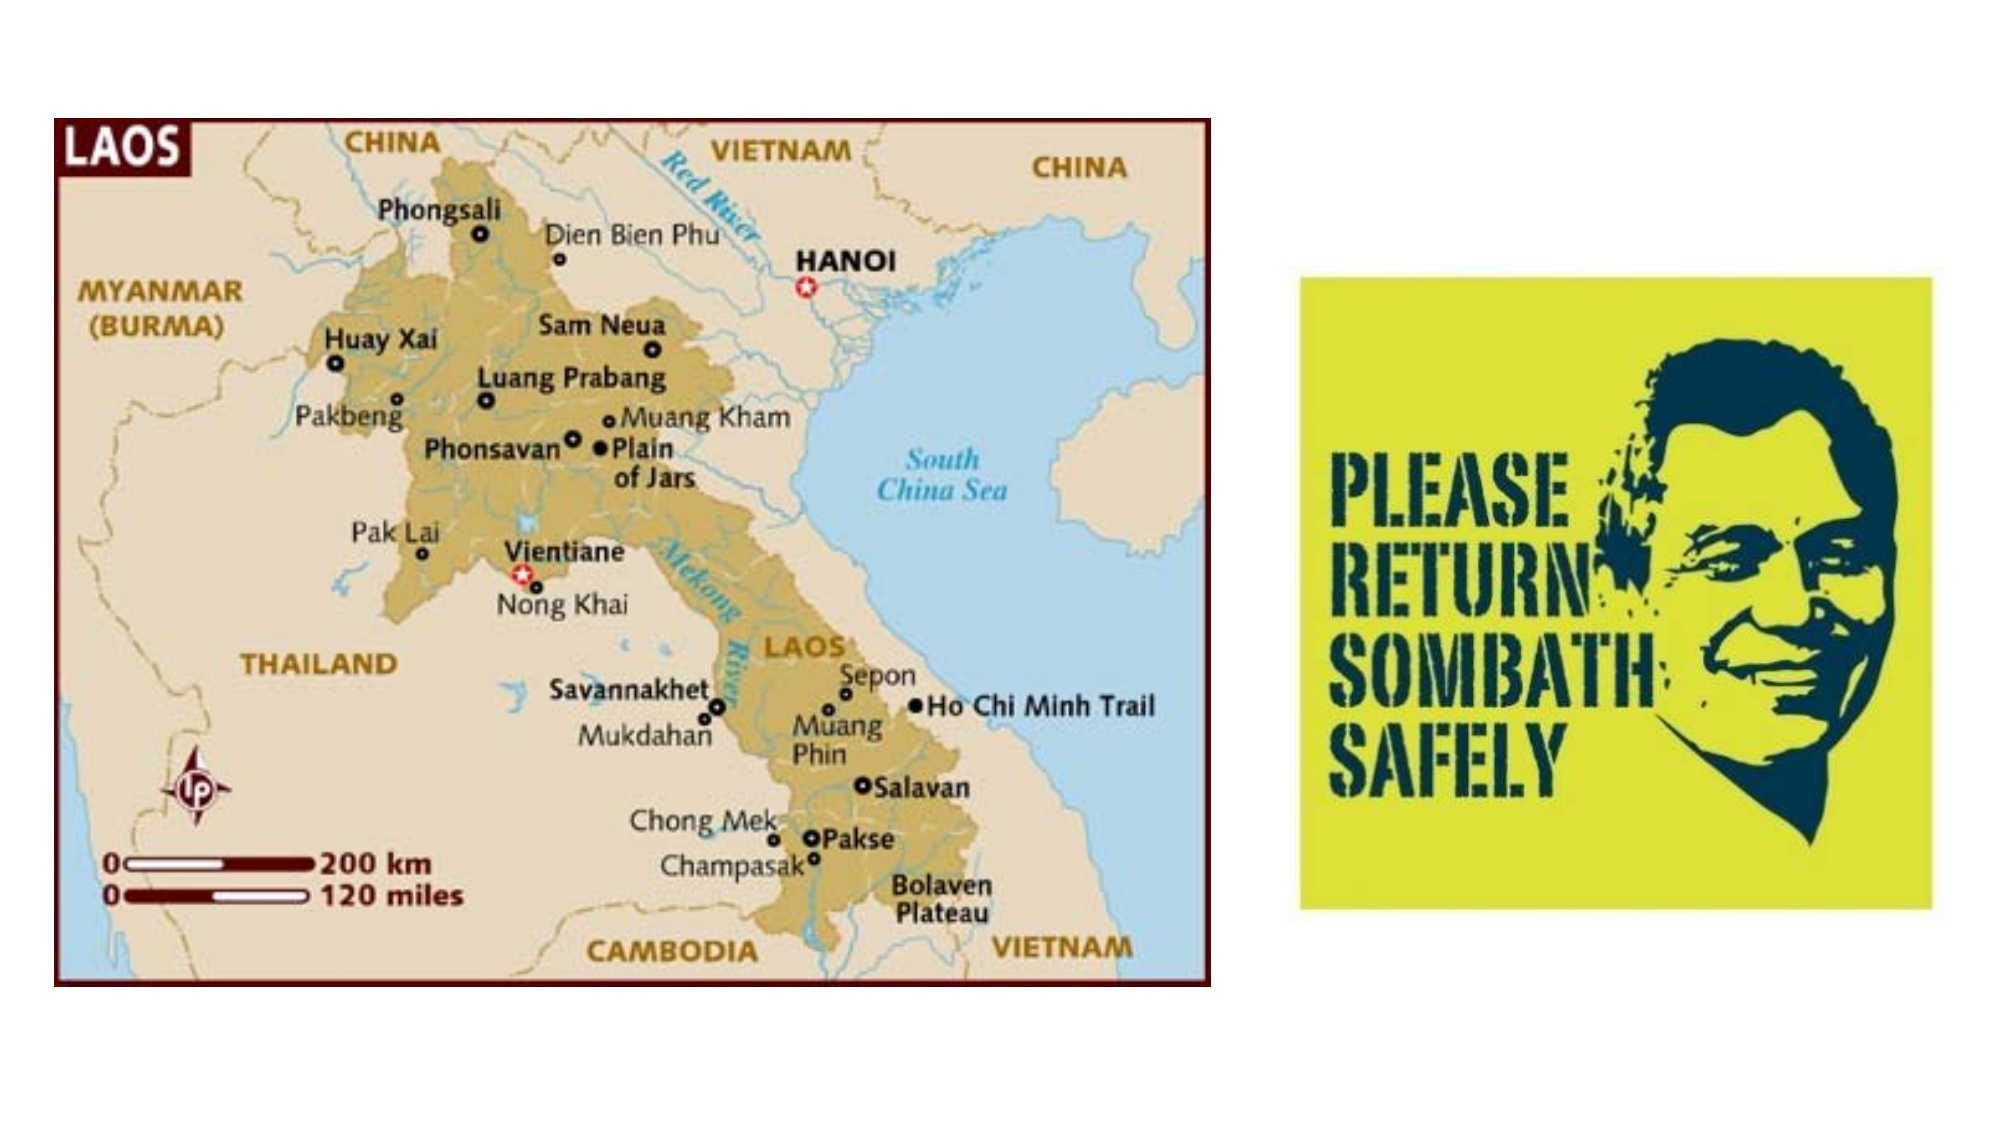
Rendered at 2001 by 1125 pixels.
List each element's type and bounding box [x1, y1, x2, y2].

picture [54, 118, 1211, 987]
picture [1288, 266, 1945, 923]
